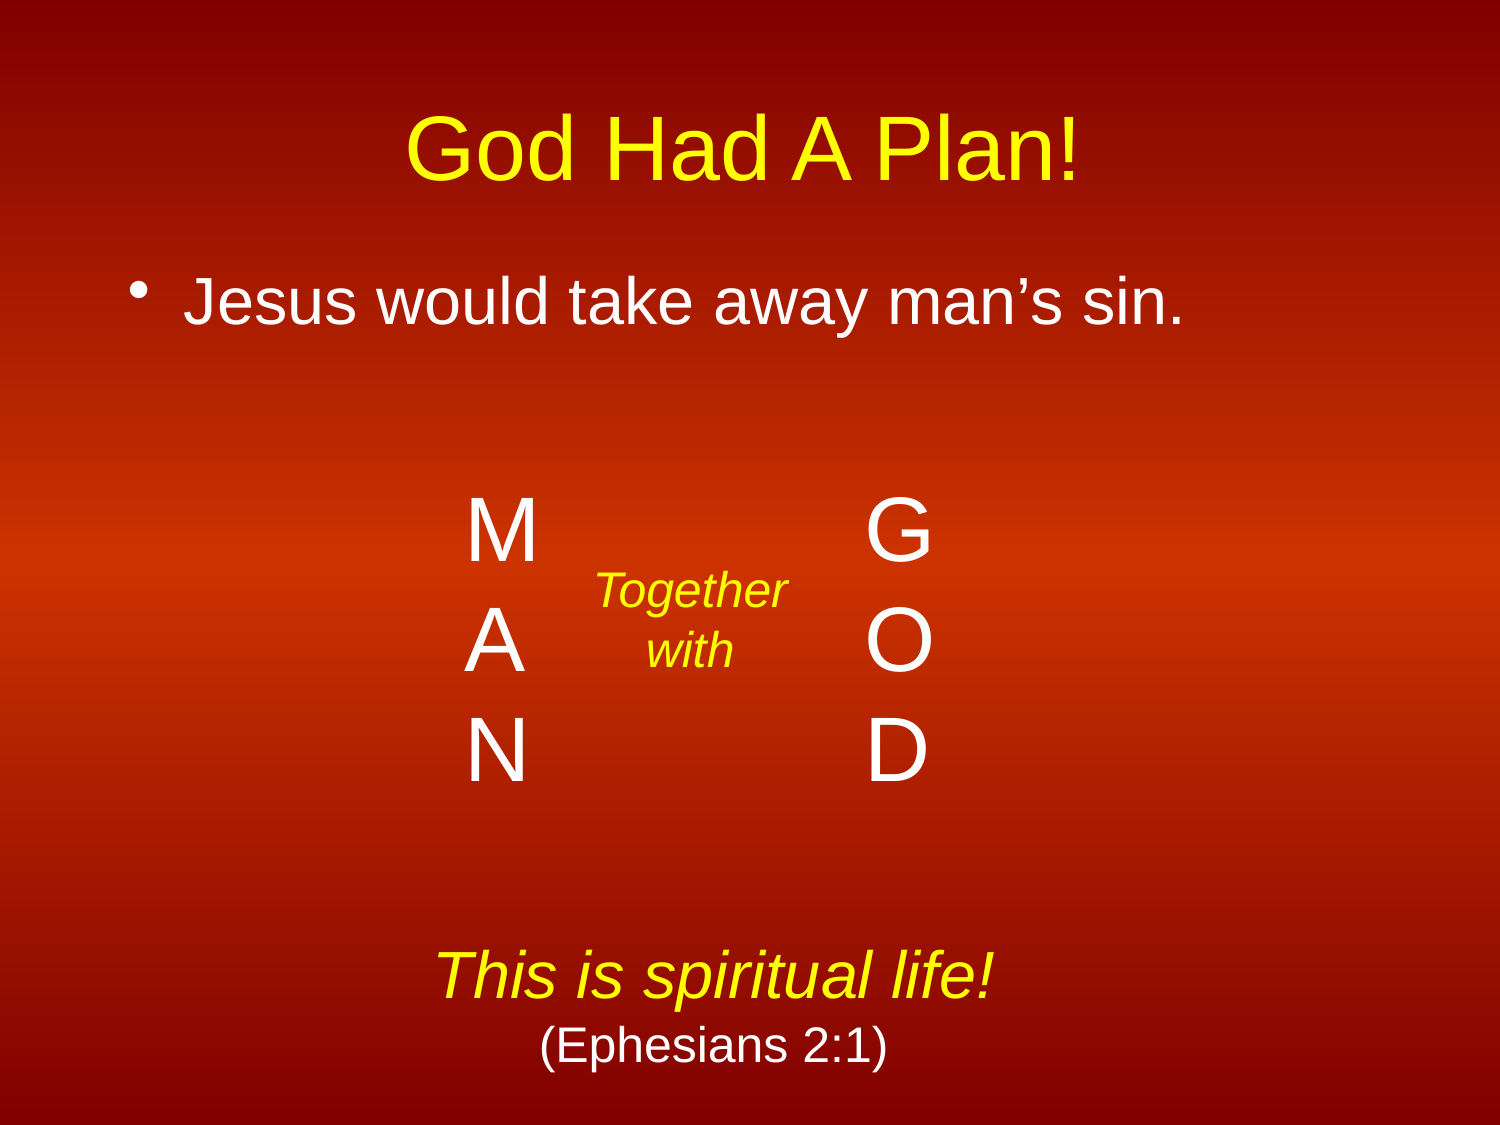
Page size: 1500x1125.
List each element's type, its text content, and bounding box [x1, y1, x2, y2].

text_box This is spiritual life! (Ephesians 2:1) [275, 924, 1153, 1080]
text_box Together with [577, 549, 803, 685]
list Jesus would take away man’s sin. [112, 249, 1450, 338]
text_box M A N [450, 462, 572, 808]
text_box G O D [849, 462, 972, 808]
title God Had A Plan! [50, 50, 1438, 238]
